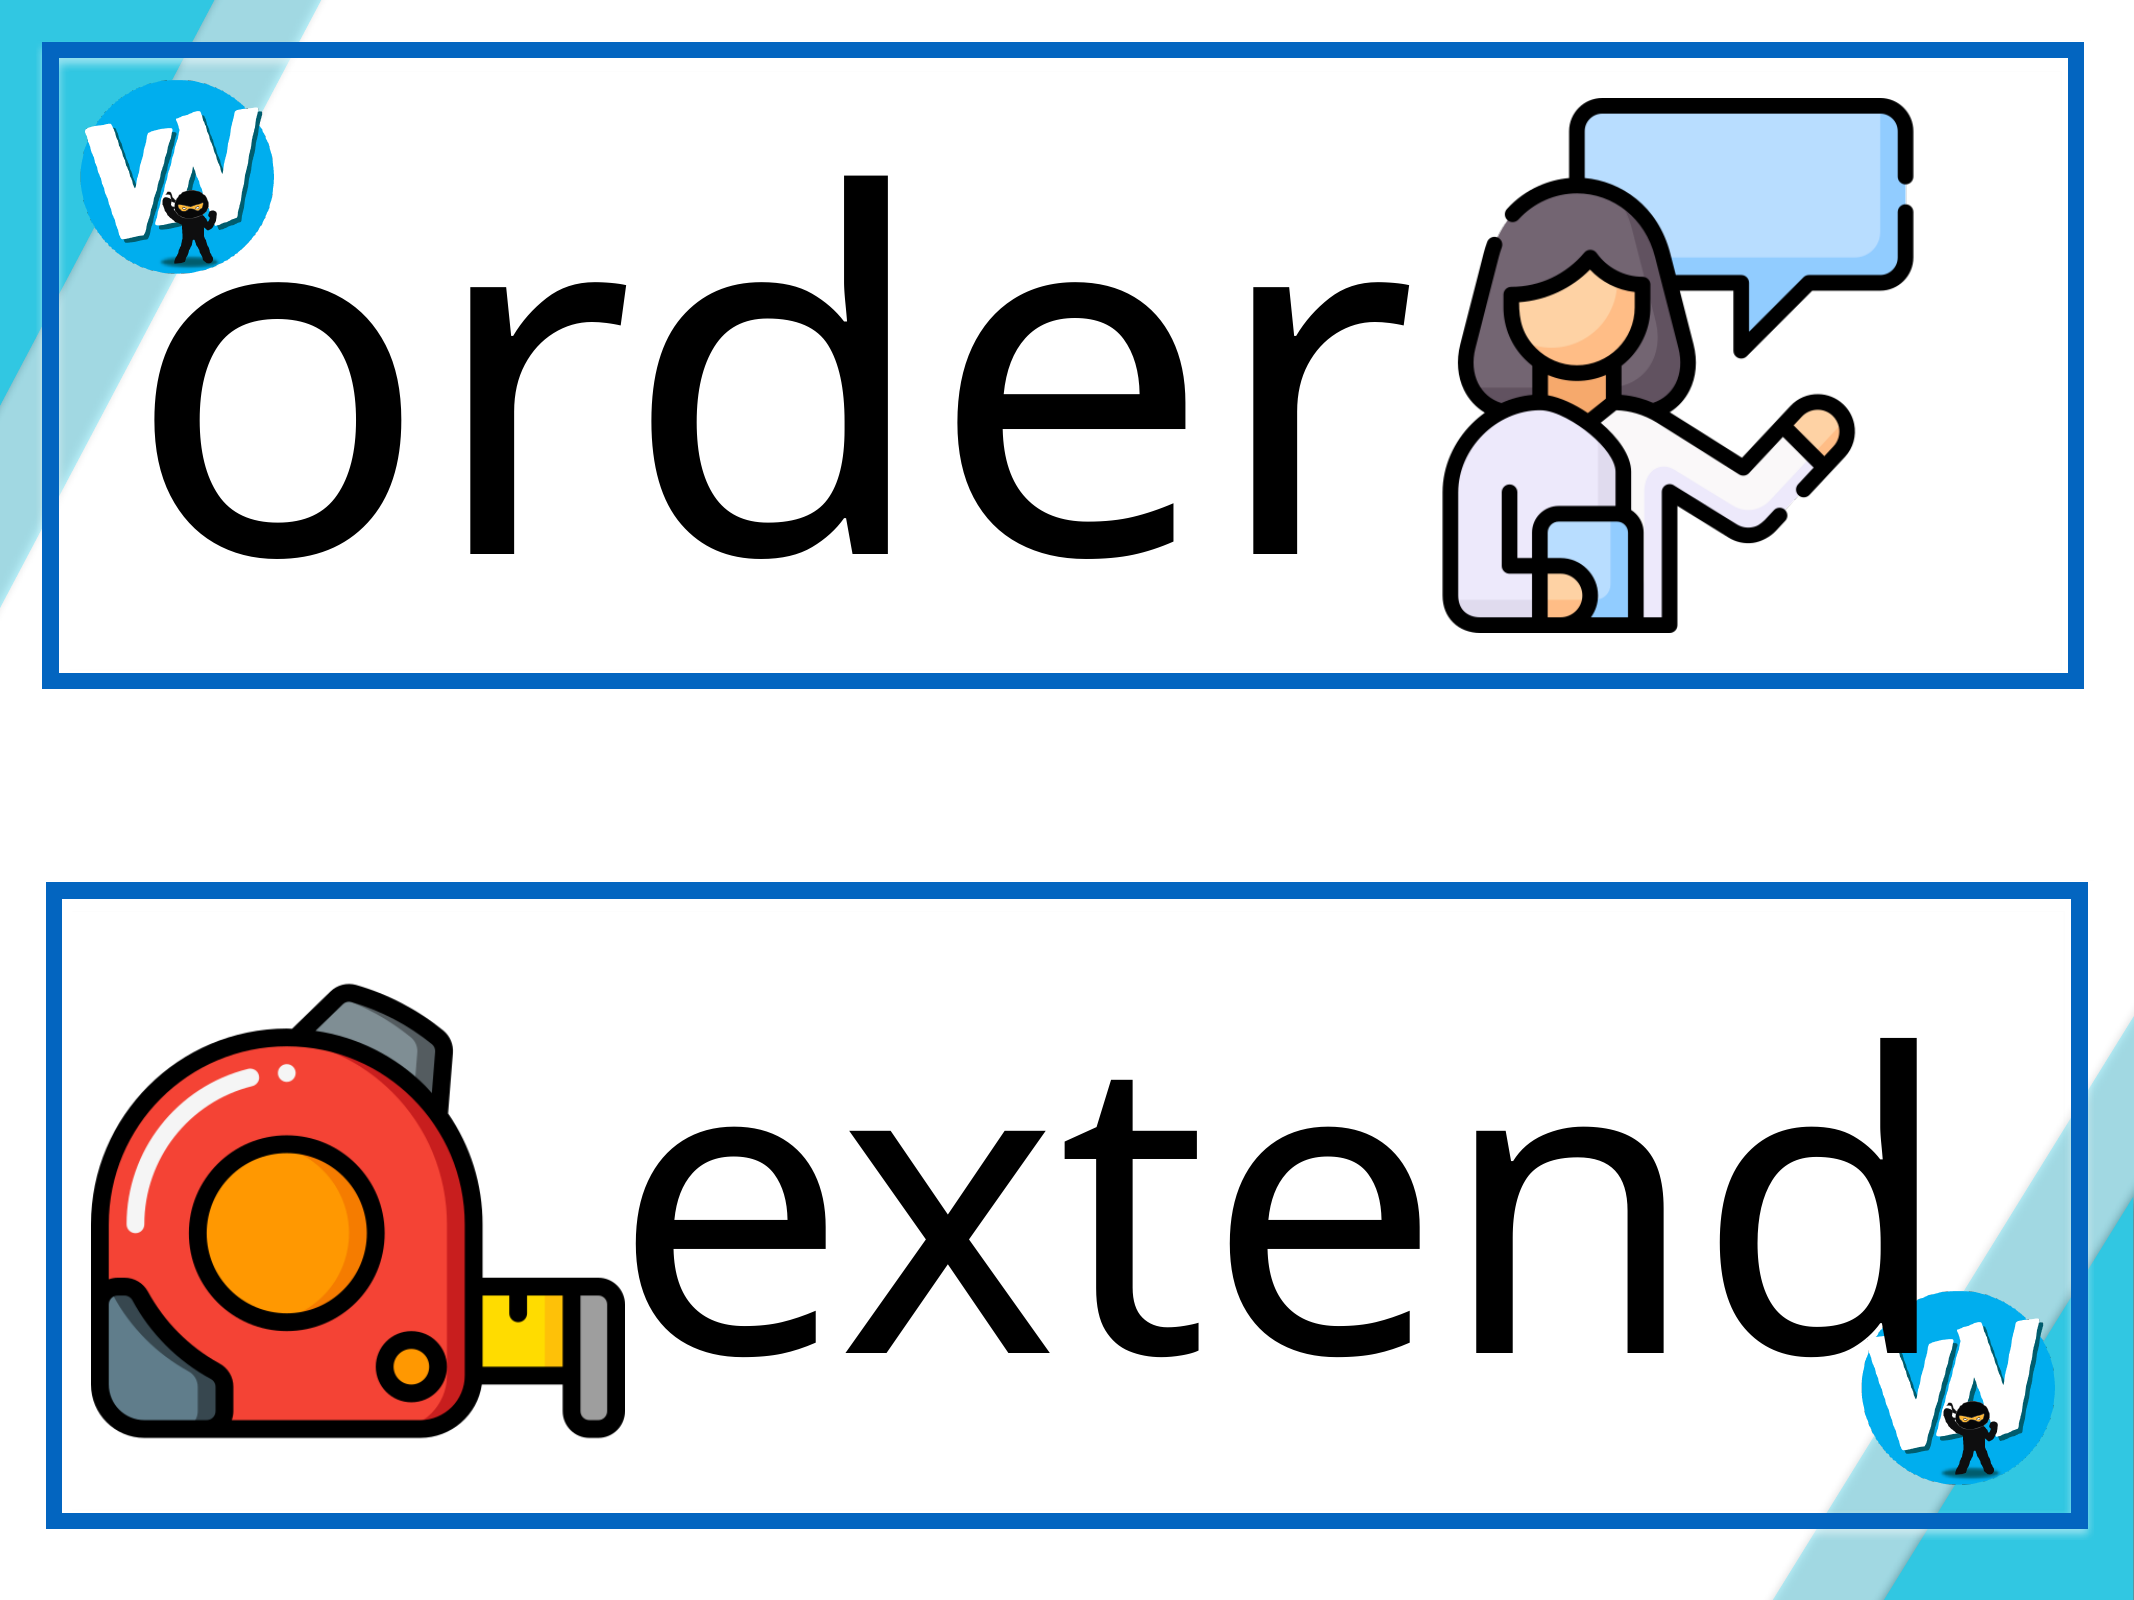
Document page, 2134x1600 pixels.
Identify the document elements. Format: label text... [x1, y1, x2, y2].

picture [1837, 1288, 2080, 1488]
picture [91, 943, 626, 1478]
text_box [86, 890, 1956, 940]
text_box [0, 0, 78, 1544]
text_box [1963, 235, 2134, 1600]
text_box extend [270, 930, 1956, 1445]
text_box order [118, 48, 1426, 663]
text_box [86, 50, 2076, 681]
picture [57, 77, 299, 278]
text_box [86, 1445, 1956, 1522]
picture [1411, 98, 1945, 633]
